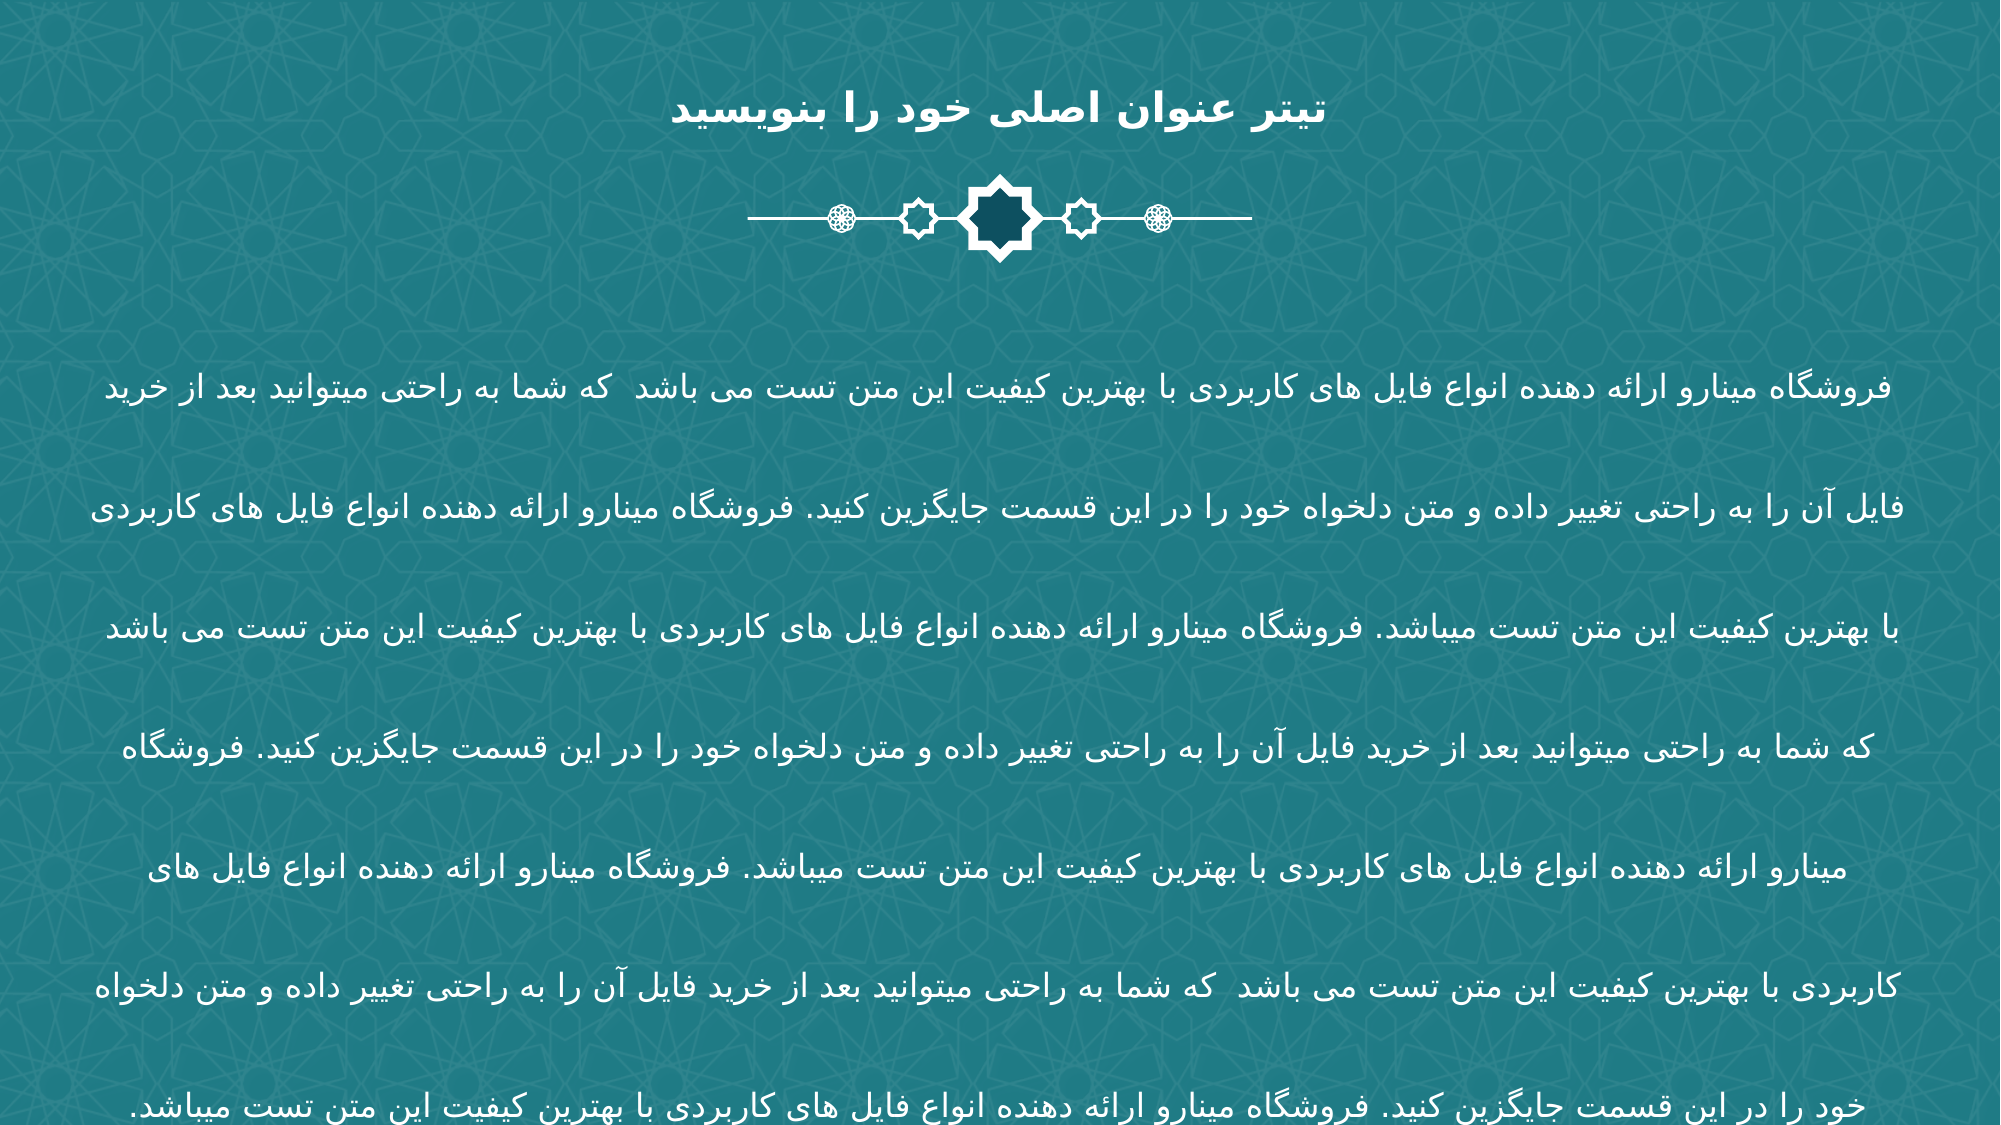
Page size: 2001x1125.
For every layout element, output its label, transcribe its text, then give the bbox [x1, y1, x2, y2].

text_box فروشگاه مینارو ارائه دهنده انواع فایل های کاربردی با بهترین کیفیت این متن تست می باشد که شما به راحتی میتوانید بعد از خرید فایل آن را به راحتی تغییر داده و متن دلخواه خود را در این قسمت جایگزین کنید. فروشگاه مینارو ارائه دهنده انواع فایل های کاربردی با بهترین کیفیت این متن تست میباشد. فروشگاه مینارو ارائه دهنده انواع فایل های کاربردی با بهترین کیفیت این متن تست می باشد که شما به راحتی میتوانید بعد از خرید فایل آن را به راحتی تغییر داده و متن دلخواه خود را در این قسمت جایگزین کنید. فروشگاه مینارو ارائه دهنده انواع فایل های کاربردی با بهترین کیفیت این متن تست میباشد. فروشگاه مینارو ارائه دهنده انواع فایل های کاربردی با بهترین کیفیت این متن تست می باشد که شما به راحتی میتوانید بعد از خرید فایل آن را به راحتی تغییر داده و متن دلخواه خود را در این قسمت جایگزین کنید. فروشگاه مینارو ارائه دهنده انواع فایل های کاربردی با بهترین کیفیت این متن تست میباشد. فروشگاه مینارو ارائه دهنده انواع فایل های کاربردی با بهترین کیفیت این متن تست می باشد که شما به راحتی میتوانید بعد از خرید فایل آن را به راحتی تغییر داده و متن دلخواه خود را در این قسمت جایگزین کنید. فروشگاه مینارو ارائه دهنده انواع فایل های کاربردی با بهترین کیفیت این متن تست میباشد. [74, 278, 1925, 1125]
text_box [747, 173, 1253, 264]
text_box تیتر عنوان اصلی خود را بنویسید [573, 48, 1426, 139]
